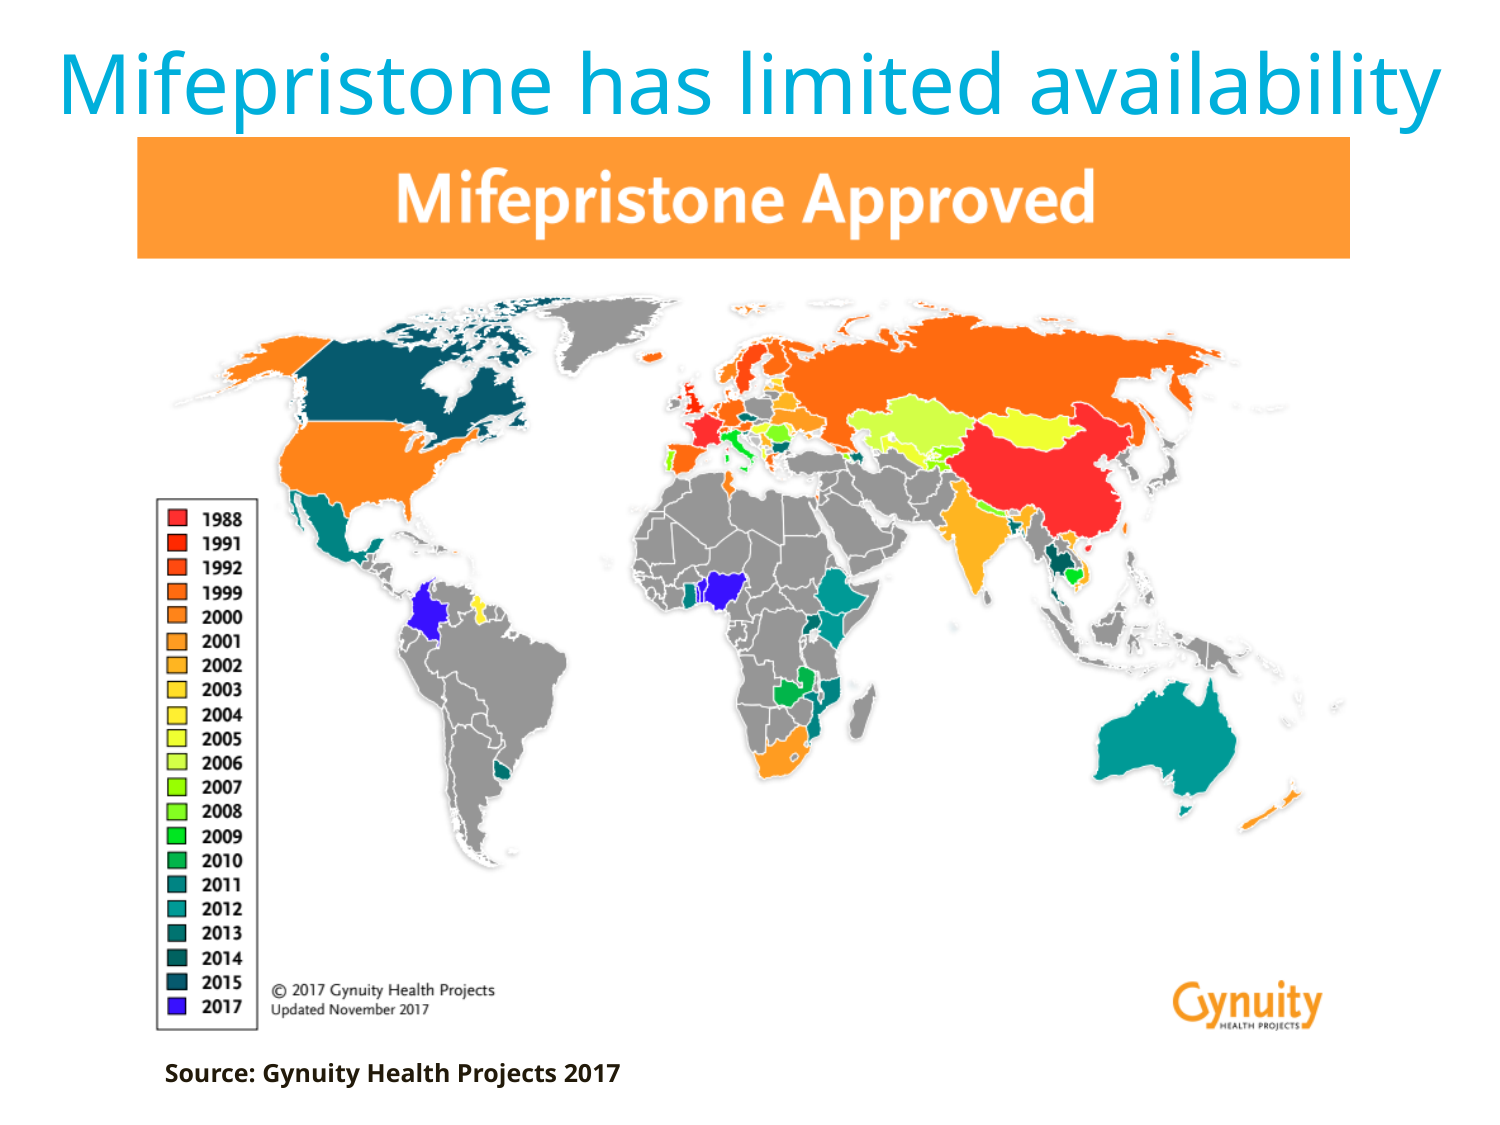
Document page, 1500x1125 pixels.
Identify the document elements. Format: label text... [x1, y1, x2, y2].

title Mifepristone has limited availability [0, 0, 1500, 163]
text_box Source: Gynuity Health Projects 2017 [149, 1057, 1338, 1095]
picture [137, 137, 1351, 1048]
